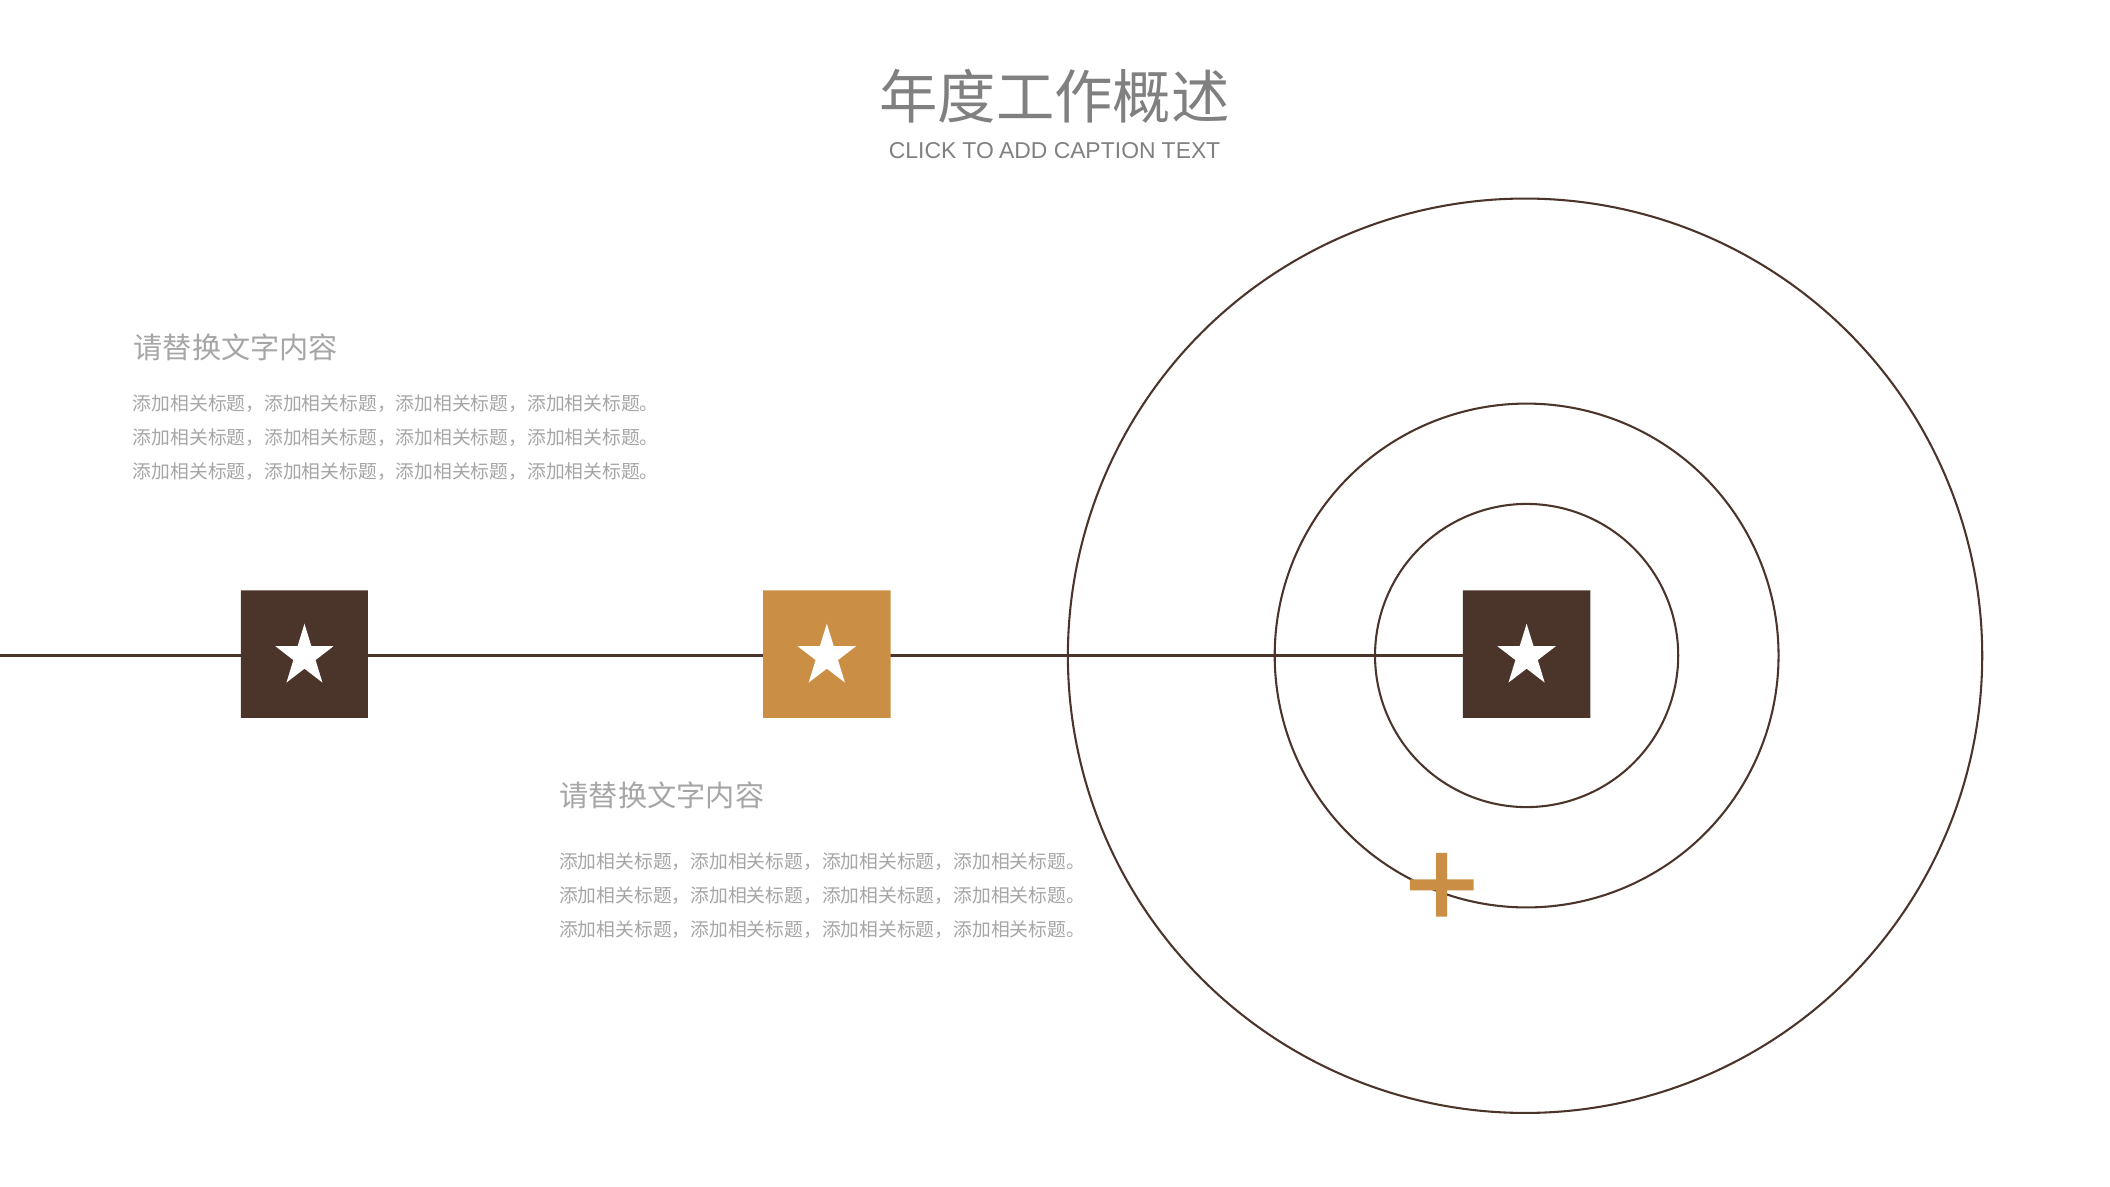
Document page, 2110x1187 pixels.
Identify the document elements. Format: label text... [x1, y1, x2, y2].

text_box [1462, 590, 1591, 718]
text_box CLICK TO ADD CAPTION TEXT [865, 135, 1245, 163]
text_box 年度工作概述 [865, 60, 1245, 131]
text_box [132, 329, 669, 483]
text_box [763, 590, 891, 718]
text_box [240, 590, 369, 718]
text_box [559, 776, 1095, 941]
text_box [1409, 852, 1475, 918]
text_box [1066, 197, 1984, 1114]
